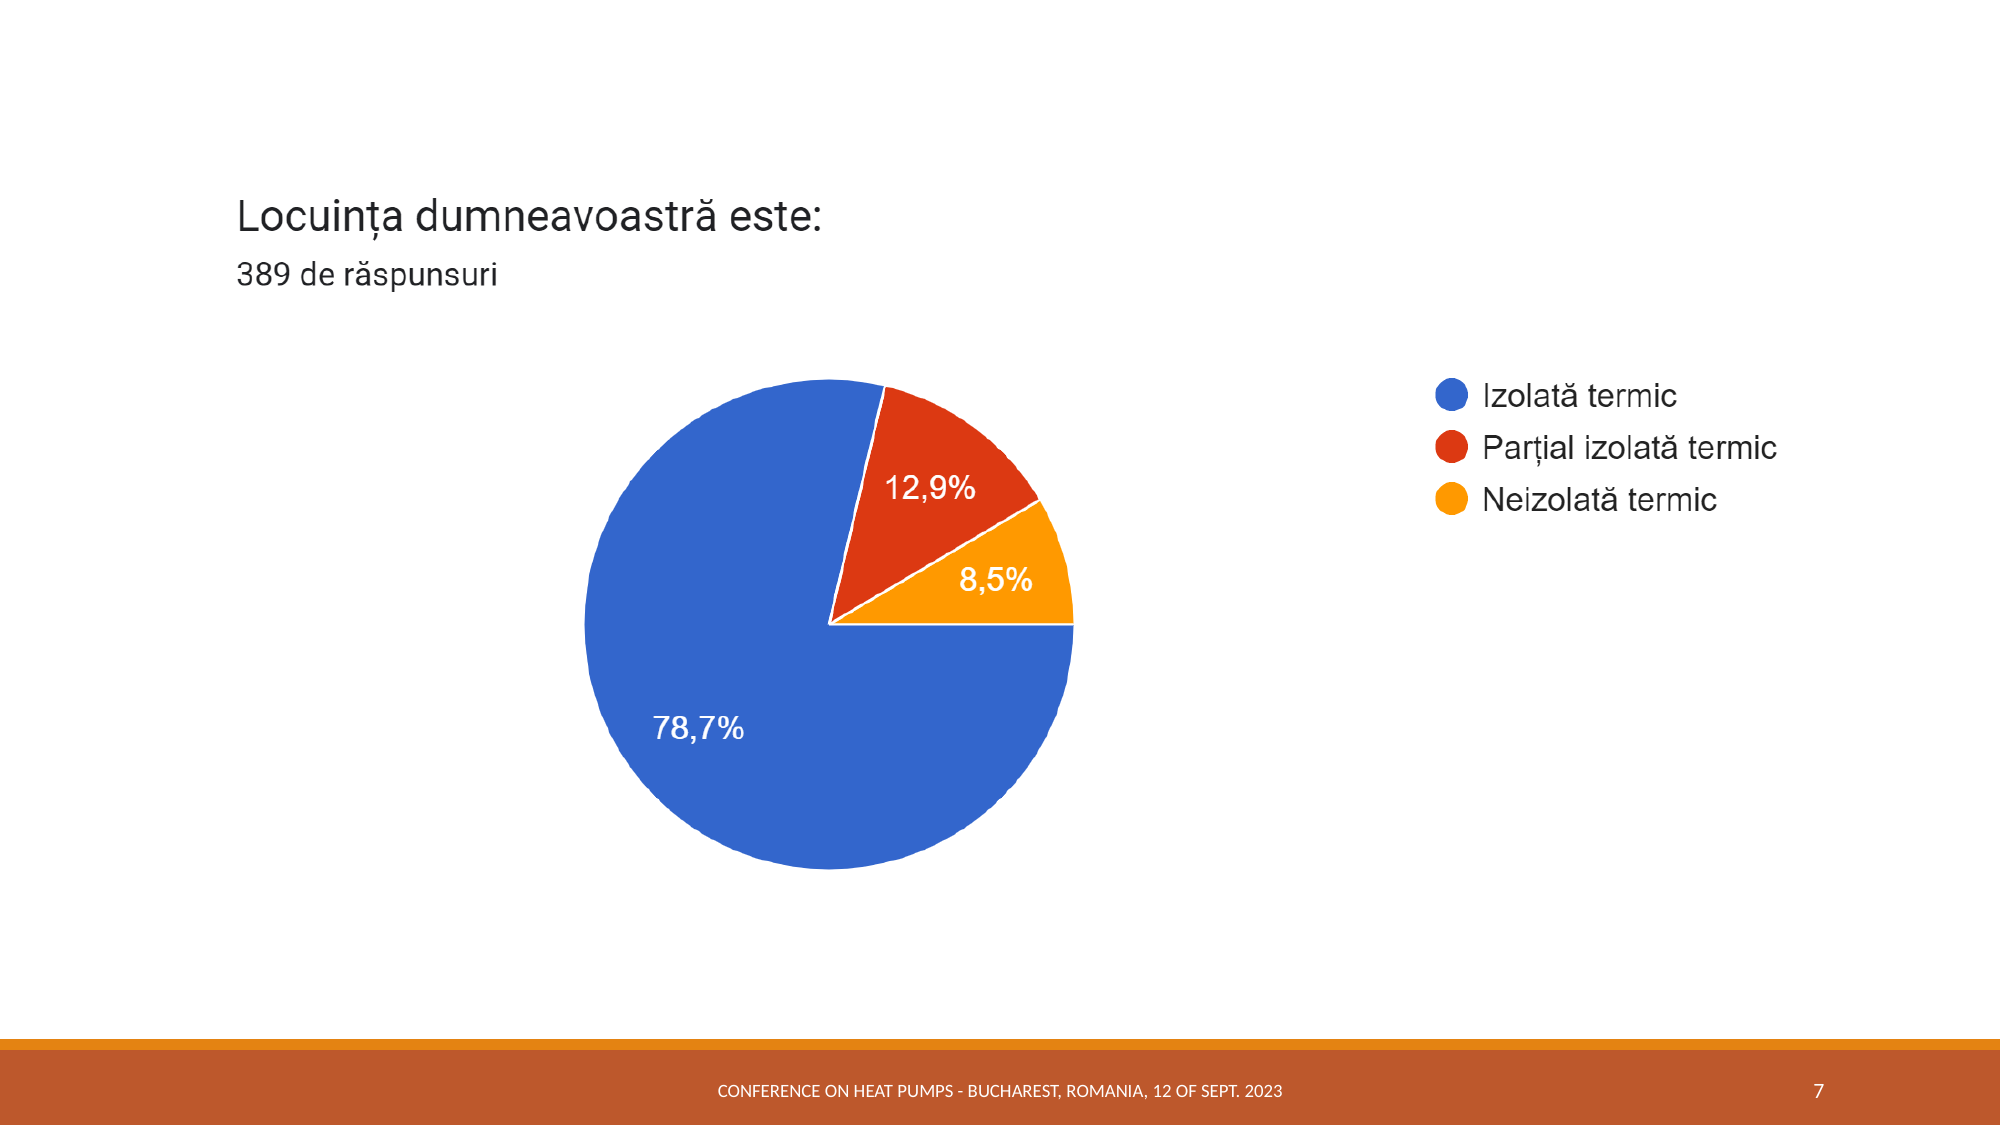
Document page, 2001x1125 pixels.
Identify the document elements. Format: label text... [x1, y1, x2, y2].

picture [169, 120, 1857, 964]
slide_number 7 [1624, 1059, 1840, 1120]
footer Conference on Heat Pumps - Bucharest, Romania, 12 of Sept. 2023 [604, 1059, 1396, 1120]
